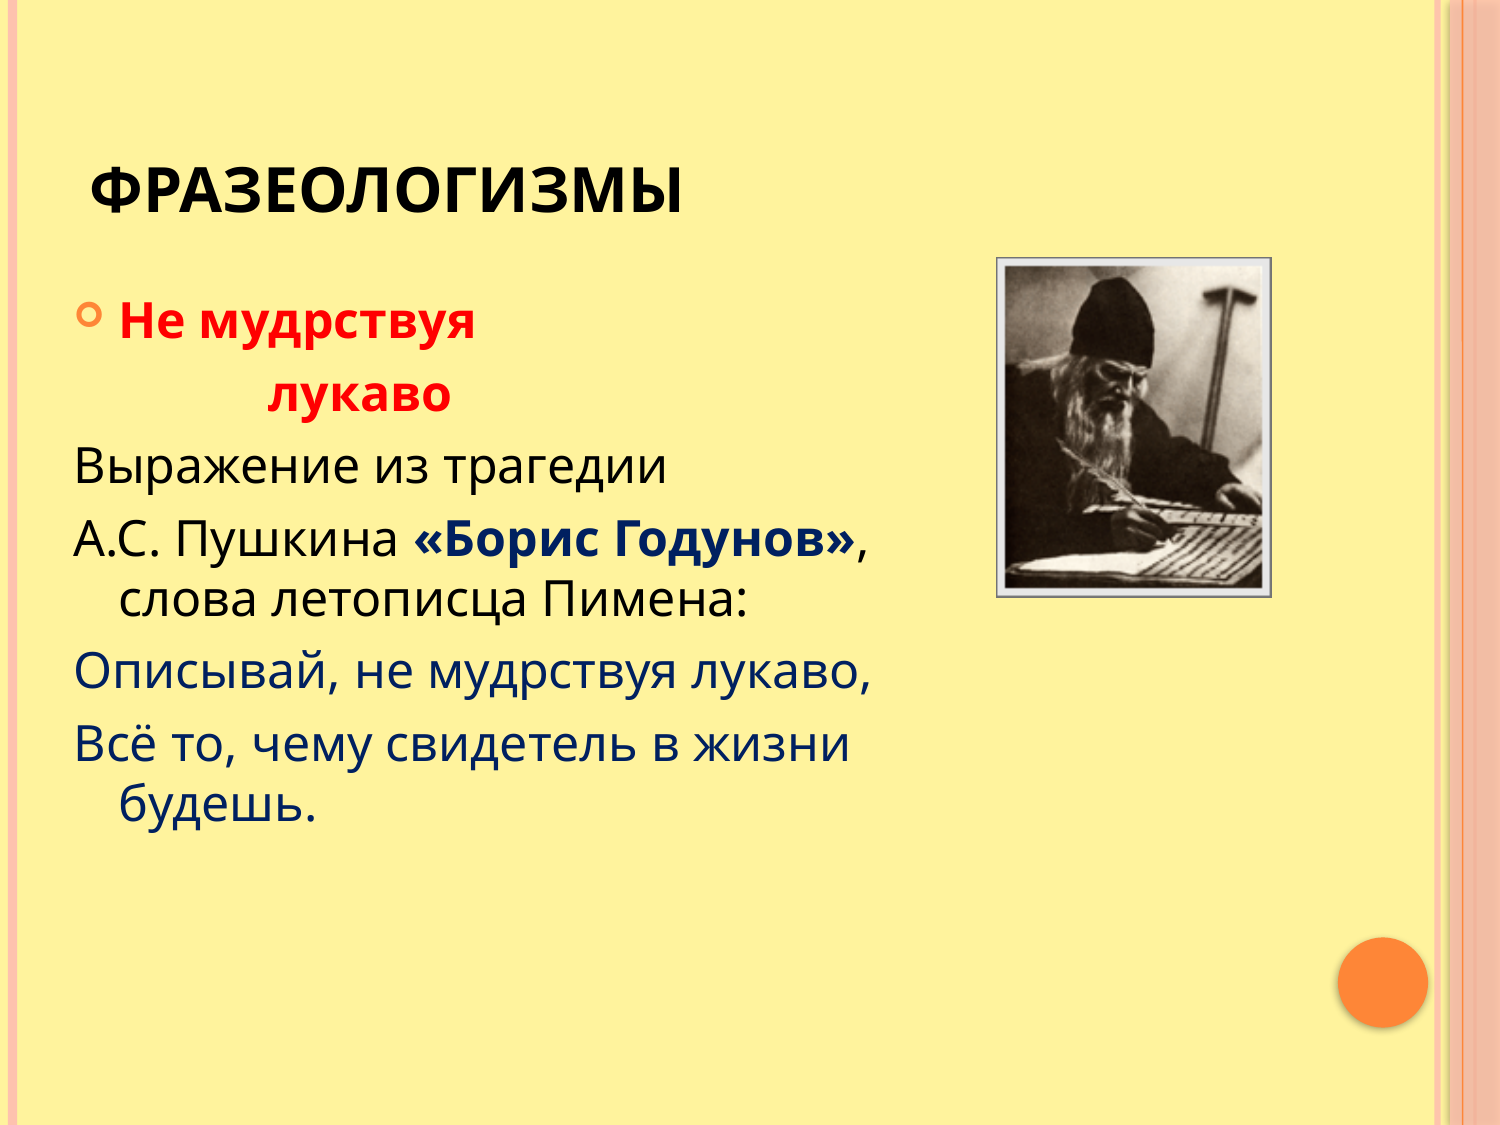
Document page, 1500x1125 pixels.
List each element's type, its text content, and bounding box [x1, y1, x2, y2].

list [995, 257, 1273, 599]
list Не мудрствуя лукаво Выражение из трагедии А.С. Пушкина «Борис Годунов», слова летописца Пимена: Описывай, не мудрствуя лукаво, Всё то, чему свидетель в жизни будешь. [58, 281, 898, 1032]
title Фразеологизмы [75, 45, 1300, 233]
